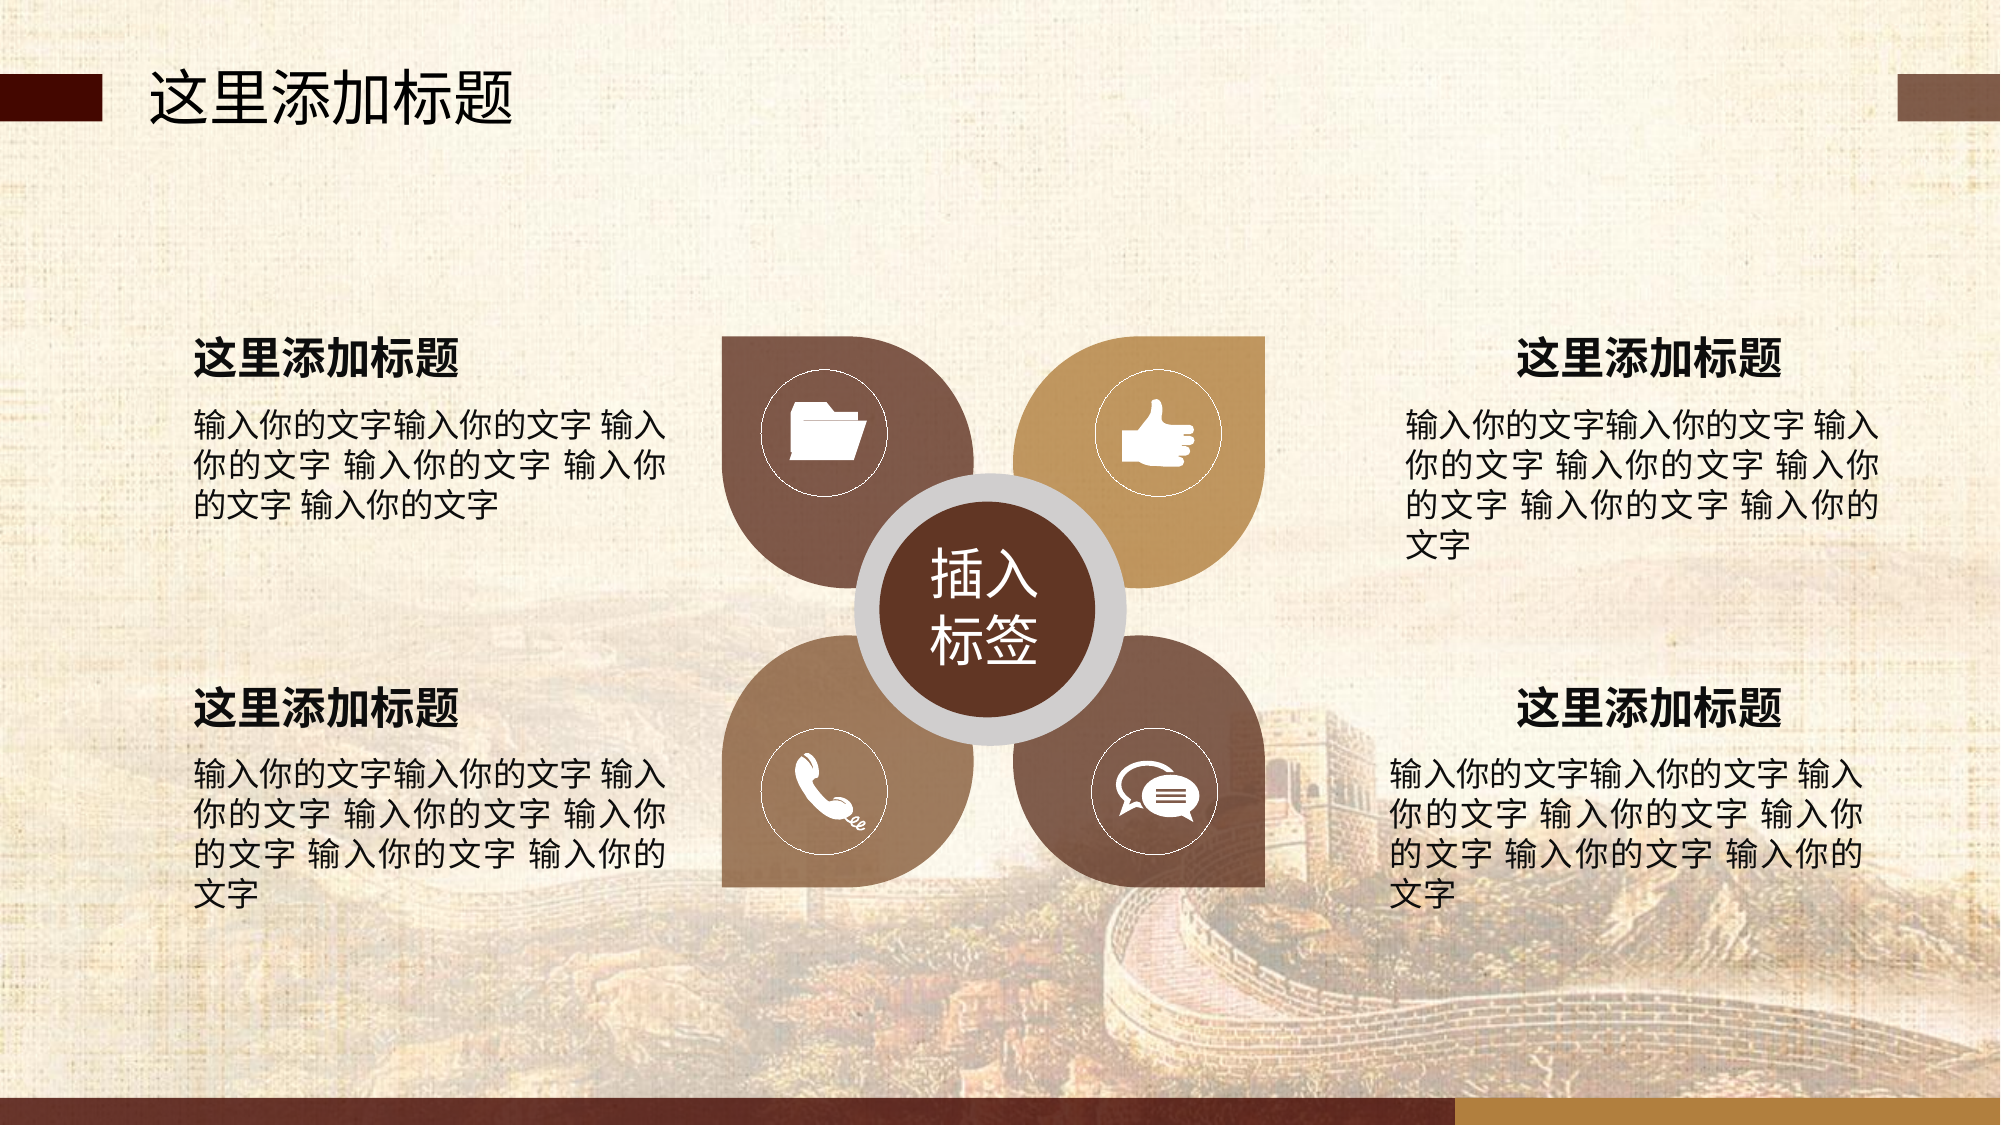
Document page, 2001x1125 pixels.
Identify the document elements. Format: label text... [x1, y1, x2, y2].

text_box 输入你的文字输入你的文字 输入你的文字 输入你的文字 输入你的文字 输入你的文字 输入你的文字 [1375, 746, 1880, 921]
text_box [0, 1097, 1454, 1125]
text_box [1897, 73, 2000, 122]
text_box 这里添加标题 [1501, 672, 1832, 741]
picture [0, 0, 2001, 1125]
text_box 输入你的文字输入你的文字 输入你的文字 输入你的文字 输入你的文字 输入你的文字 输入你的文字 [1390, 396, 1896, 572]
text_box 这里添加标题 [1501, 322, 1832, 391]
text_box 这里添加标题 [178, 672, 667, 741]
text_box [760, 369, 888, 497]
text_box 输入你的文字输入你的文字 输入你的文字 输入你的文字 输入你的文字 输入你的文字 [178, 396, 683, 532]
text_box 这里添加标题 [178, 322, 667, 391]
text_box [721, 336, 1265, 888]
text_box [760, 727, 888, 855]
text_box [0, 73, 103, 122]
text_box 这里添加标题 [133, 52, 622, 141]
text_box [1454, 1097, 2000, 1125]
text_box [1091, 727, 1218, 855]
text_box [1095, 369, 1222, 497]
text_box 输入你的文字输入你的文字 输入你的文字 输入你的文字 输入你的文字 输入你的文字 输入你的文字 [178, 746, 683, 921]
